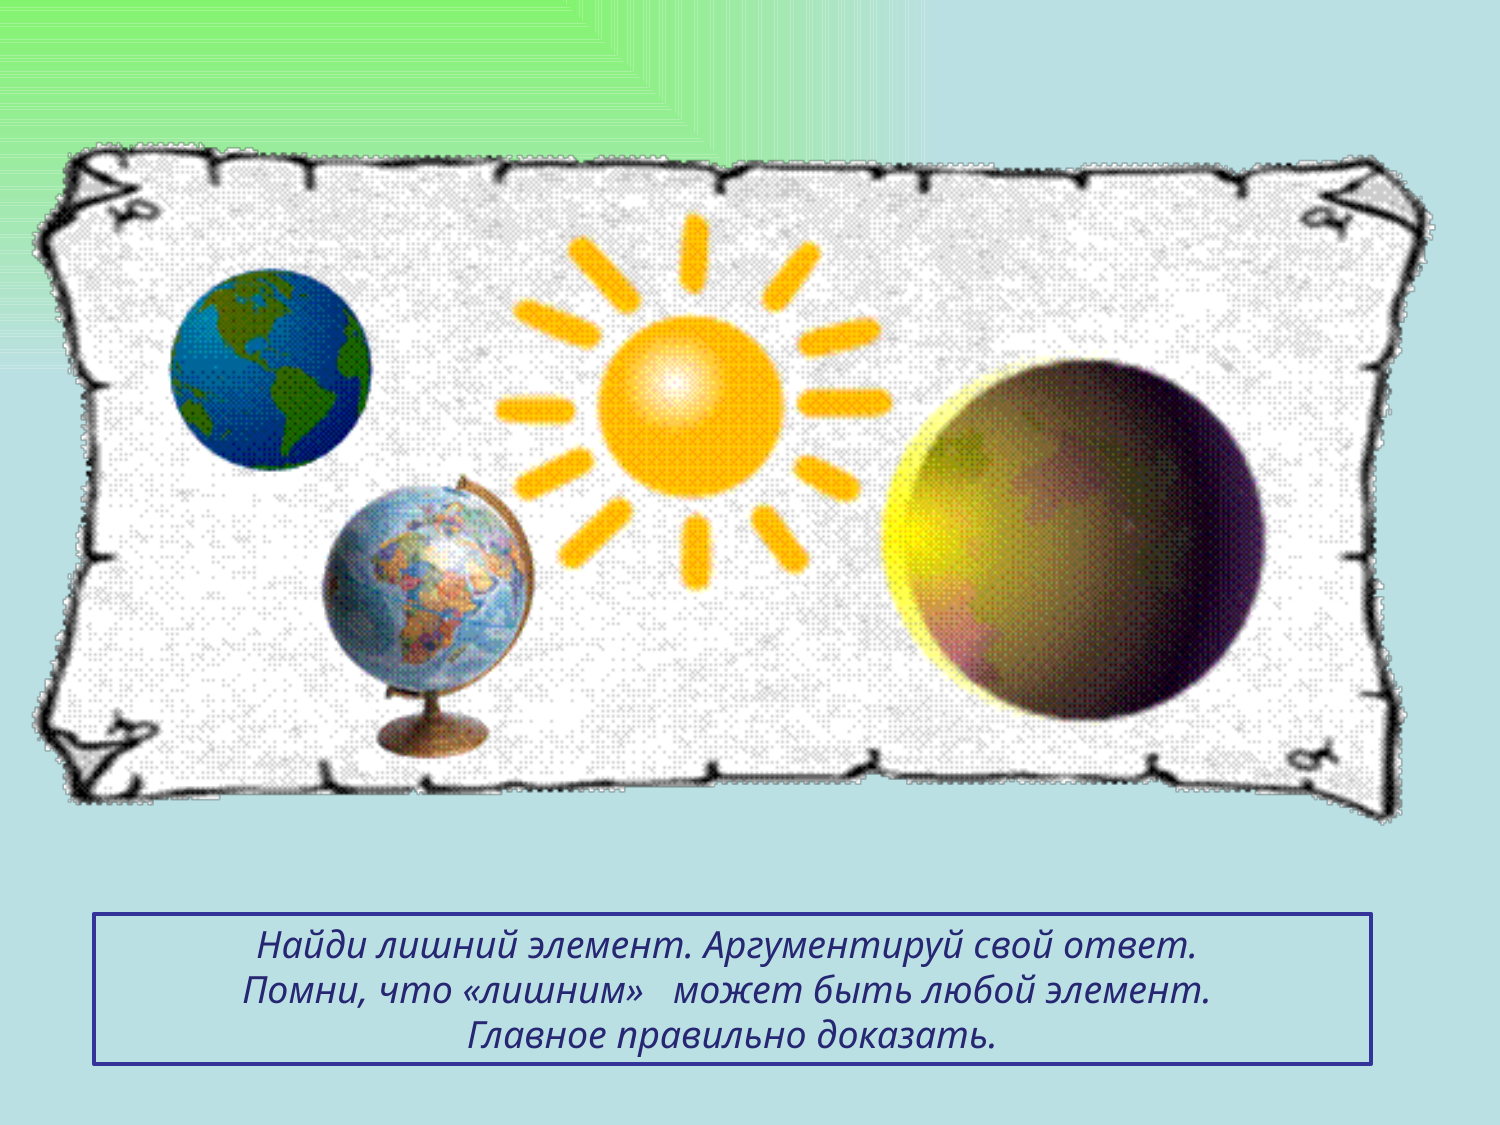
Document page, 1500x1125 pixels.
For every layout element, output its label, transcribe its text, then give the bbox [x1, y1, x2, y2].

text_box Найди лишний элемент. Аргументируй свой ответ. Помни, что «лишним» может быть любой элемент. Главное правильно доказать. [92, 912, 1373, 1066]
picture [23, 128, 1446, 844]
